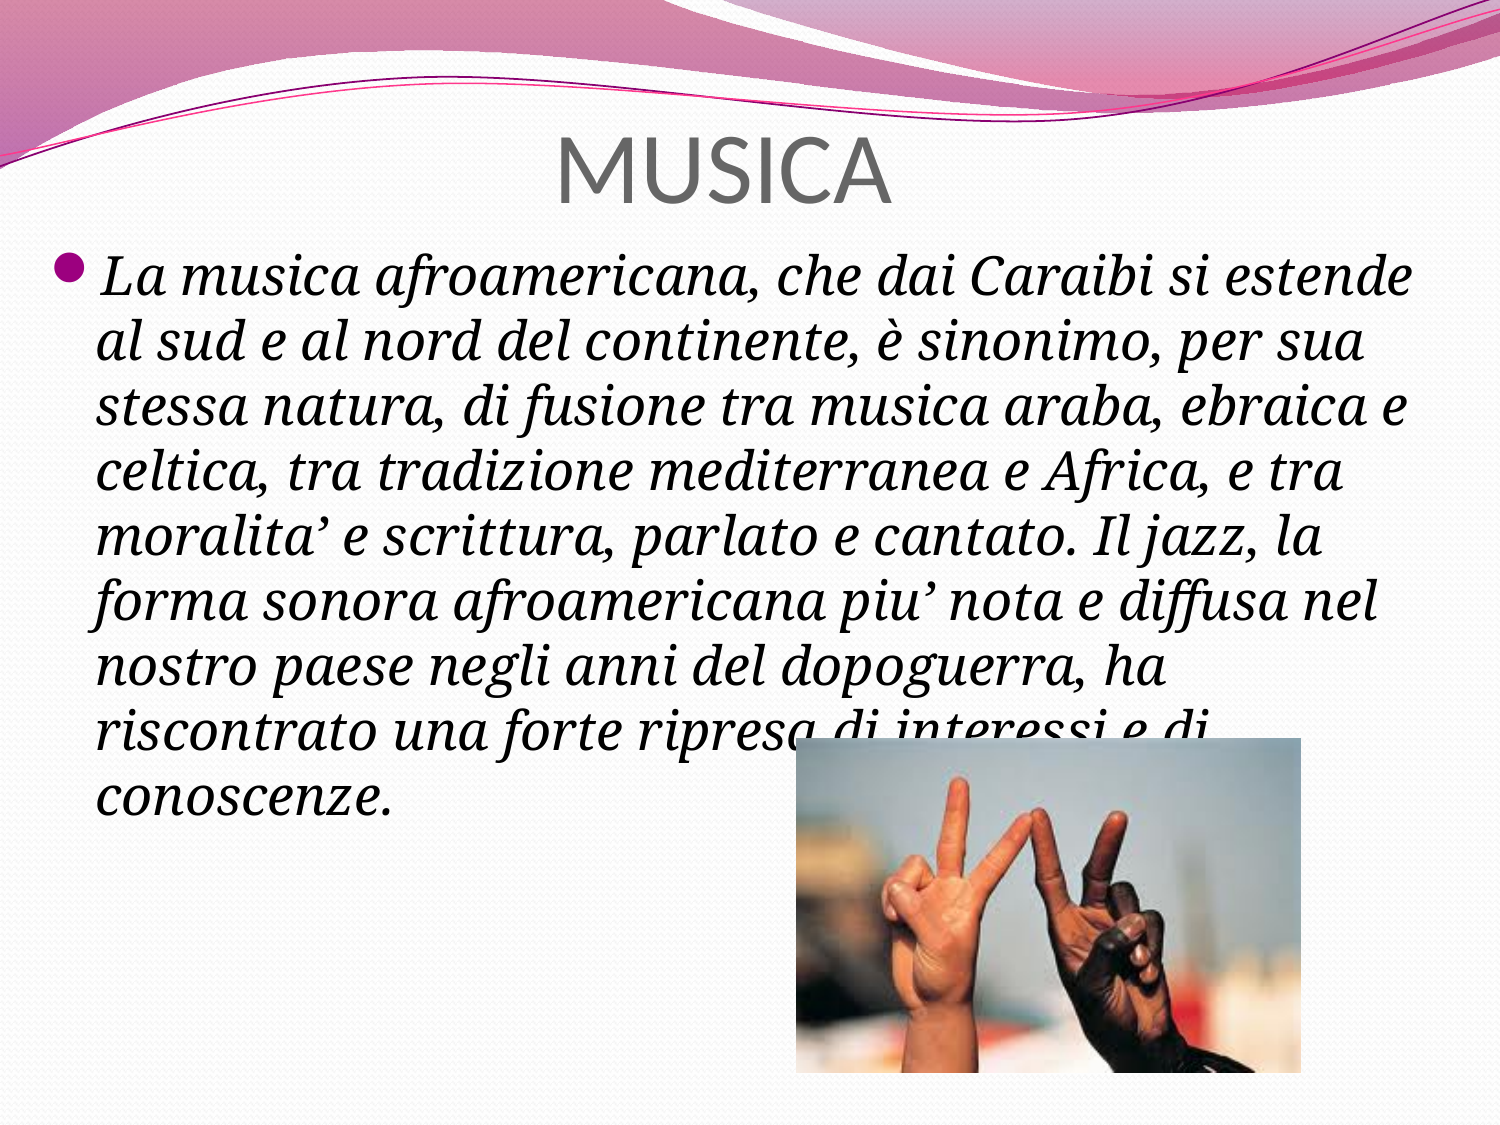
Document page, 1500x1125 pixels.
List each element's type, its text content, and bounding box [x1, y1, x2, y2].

title MUSICA [93, 93, 1444, 225]
list La musica afroamericana, che dai Caraibi si estende al sud e al nord del continente, è sinonimo, per sua stessa natura, di fusione tra musica araba, ebraica e celtica, tra tradizione mediterranea e Africa, e tra moralita’ e scrittura, parlato e cantato. Il jazz, la forma sonora afroamericana piu’ nota e diffusa nel nostro paese negli anni del dopoguerra, ha riscontrato una forte ripresa di interessi e di conoscenze. [35, 234, 1465, 1090]
picture [796, 738, 1301, 1073]
